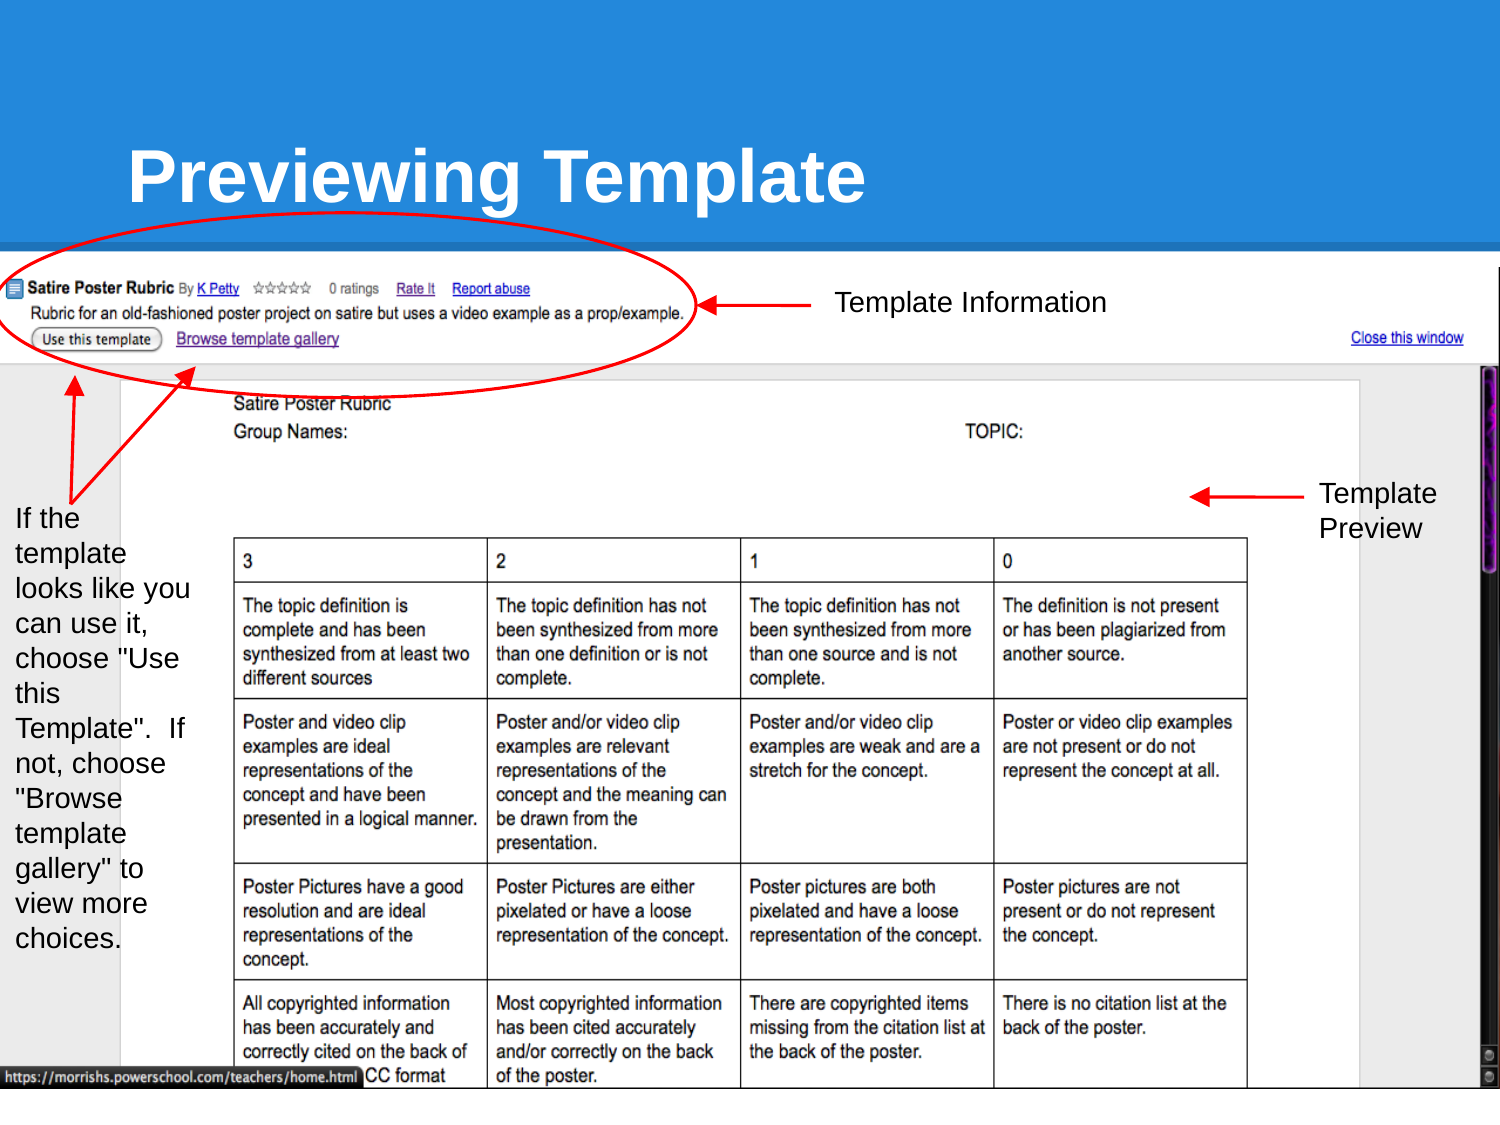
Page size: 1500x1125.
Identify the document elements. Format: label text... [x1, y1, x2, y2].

text_box Template Information [811, 267, 1130, 333]
text_box Template Preview [1304, 459, 1463, 560]
text_box If the template looks like you can use it, choose "Use this Template". If not, choose "Browse template gallery" to view more choices. [0, 484, 210, 969]
text_box [0, 212, 696, 398]
text_box [0, 267, 1500, 1089]
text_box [70, 366, 197, 505]
title Previewing Template [75, 14, 1425, 233]
